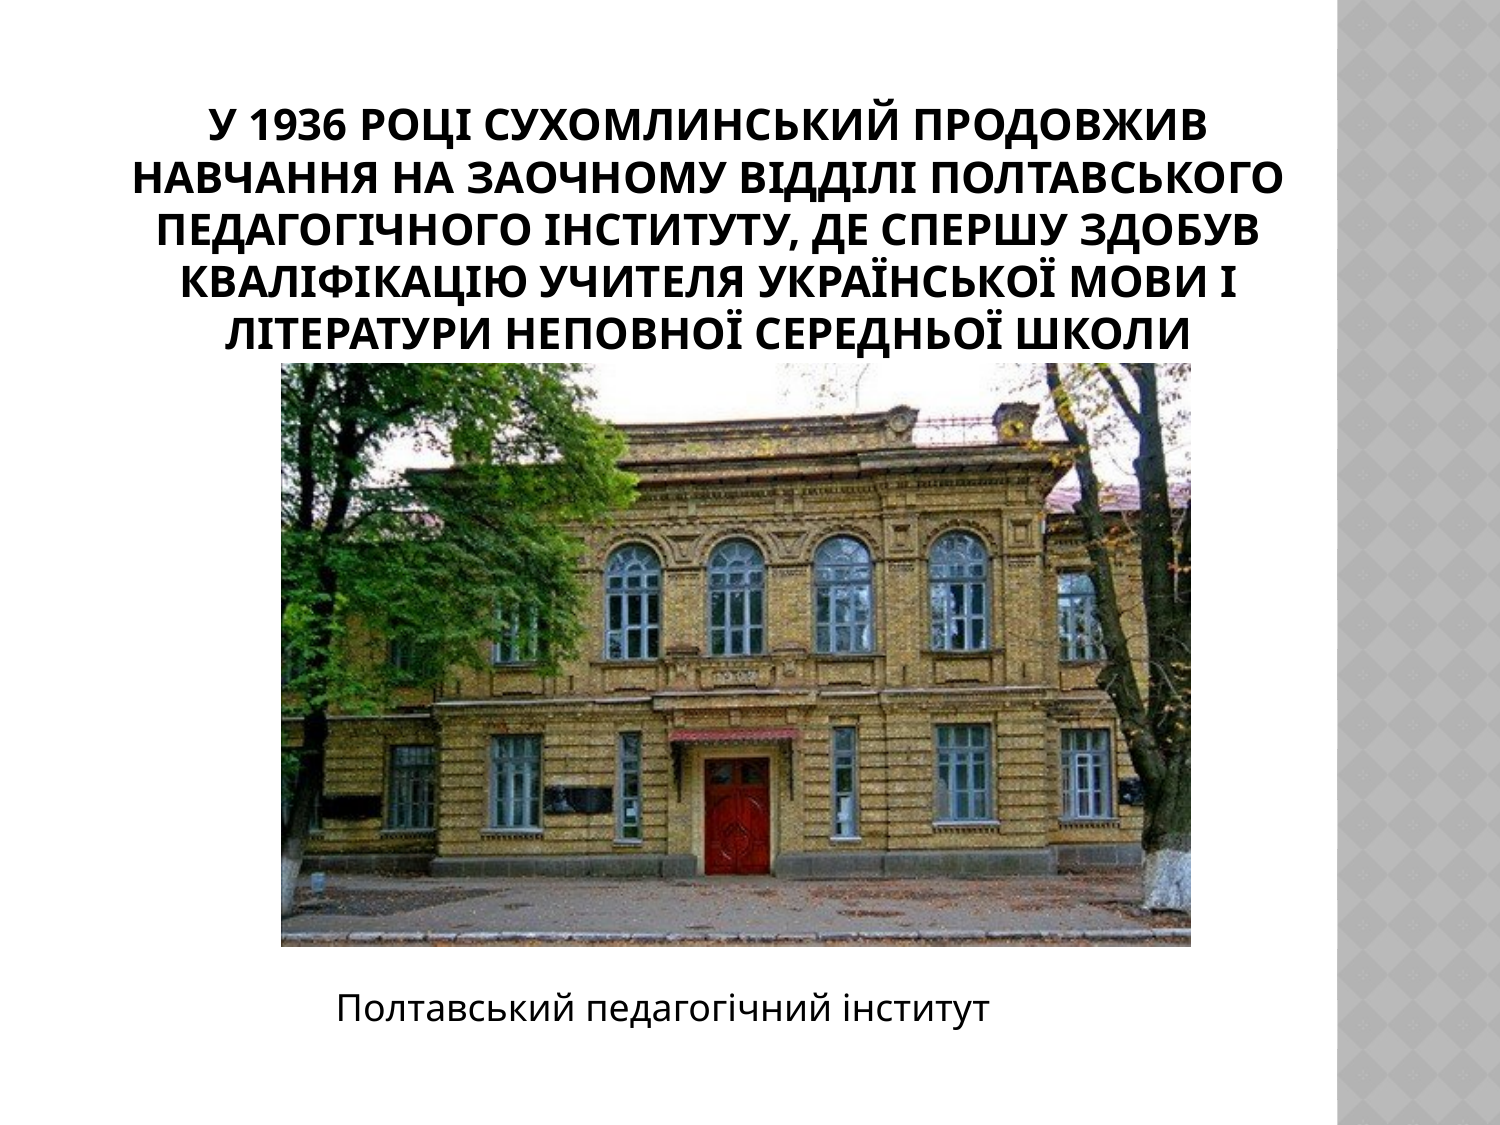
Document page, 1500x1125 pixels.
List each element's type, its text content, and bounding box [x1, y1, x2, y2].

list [280, 362, 1191, 948]
title У 1936 році Сухомлинський продовжив навчання на заочному відділі Полтавського педагогічного інституту, де спершу здобув кваліфікацію учителя української мови і літератури неповної середньої школи [105, 58, 1313, 416]
list Полтавський педагогічний інститут [328, 984, 1296, 1032]
